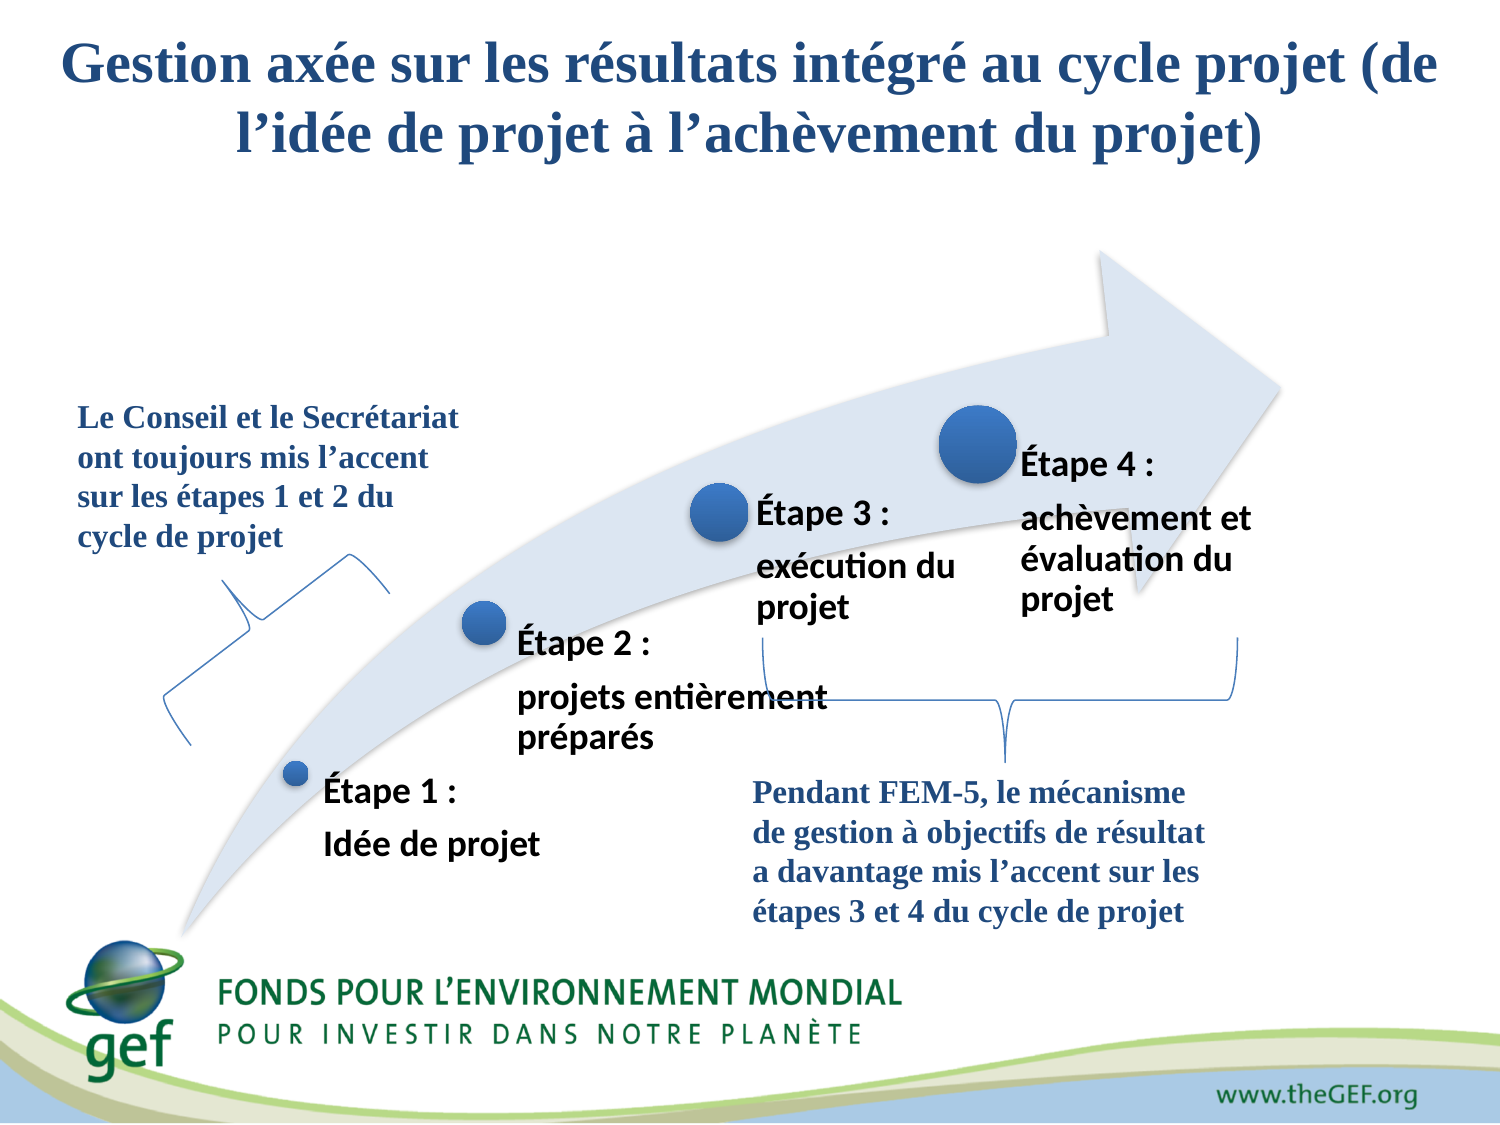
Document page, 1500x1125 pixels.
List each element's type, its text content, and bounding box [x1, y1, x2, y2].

title Gestion axée sur les résultats intégré au cycle projet (de l’idée de projet à l’achèvement du projet) [0, 24, 1500, 163]
picture [0, 912, 1500, 1125]
text_box Le Conseil et le Secrétariat ont toujours mis l’accent sur les étapes 1 et 2 du cycle de projet [62, 387, 94, 562]
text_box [99, 249, 1351, 938]
